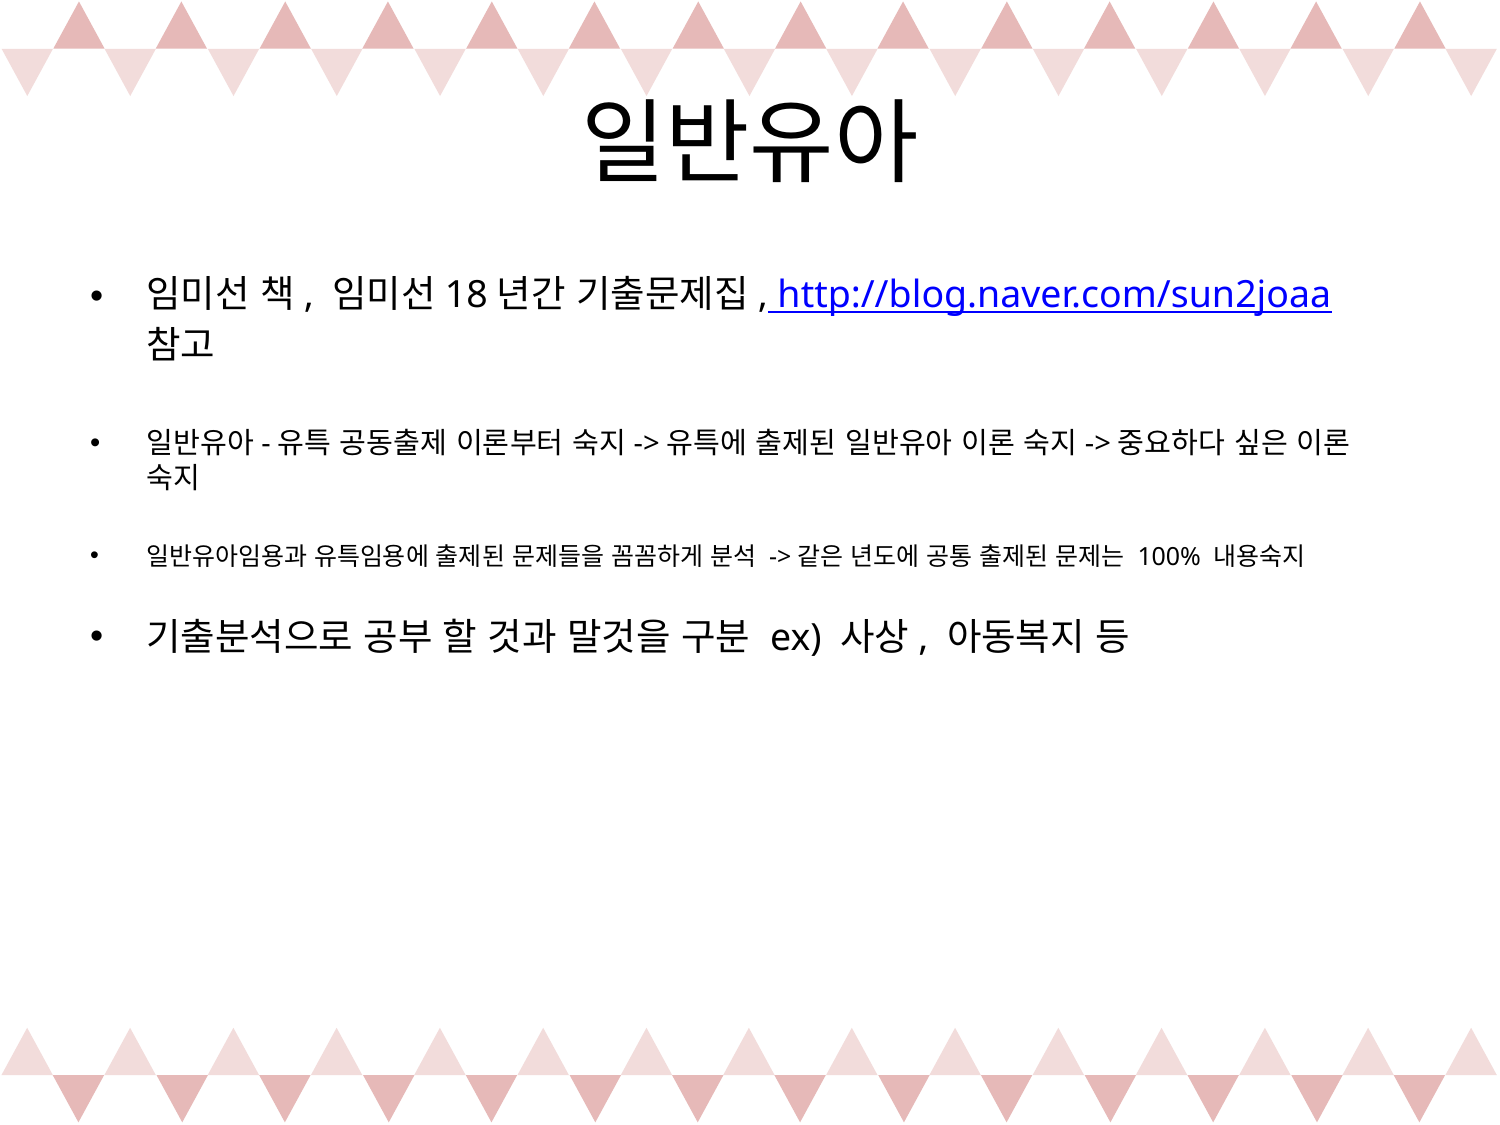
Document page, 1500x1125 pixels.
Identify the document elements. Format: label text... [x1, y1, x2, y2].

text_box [1, 1, 1498, 97]
title 일반유아 [75, 106, 1425, 233]
list 임미선 책, 임미선18년간 기출문제집, http://blog.naver.com/sun2joaa 참고 일반유아-유특 공동출제 이론부터 숙지->유특에 출제된 일반유아 이론 숙지->중요하다 싶은 이론 숙지 일반유아임용과 유특임용에 출제된 문제들을 꼼꼼하게 분석 ->같은 년도에 공통 출제된 문제는 100% 내용숙지 기출분석으로 공부 할 것과 말것을 구분 ex) 사상, 아동복지 등 [75, 262, 1425, 1005]
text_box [1, 1027, 1498, 1123]
